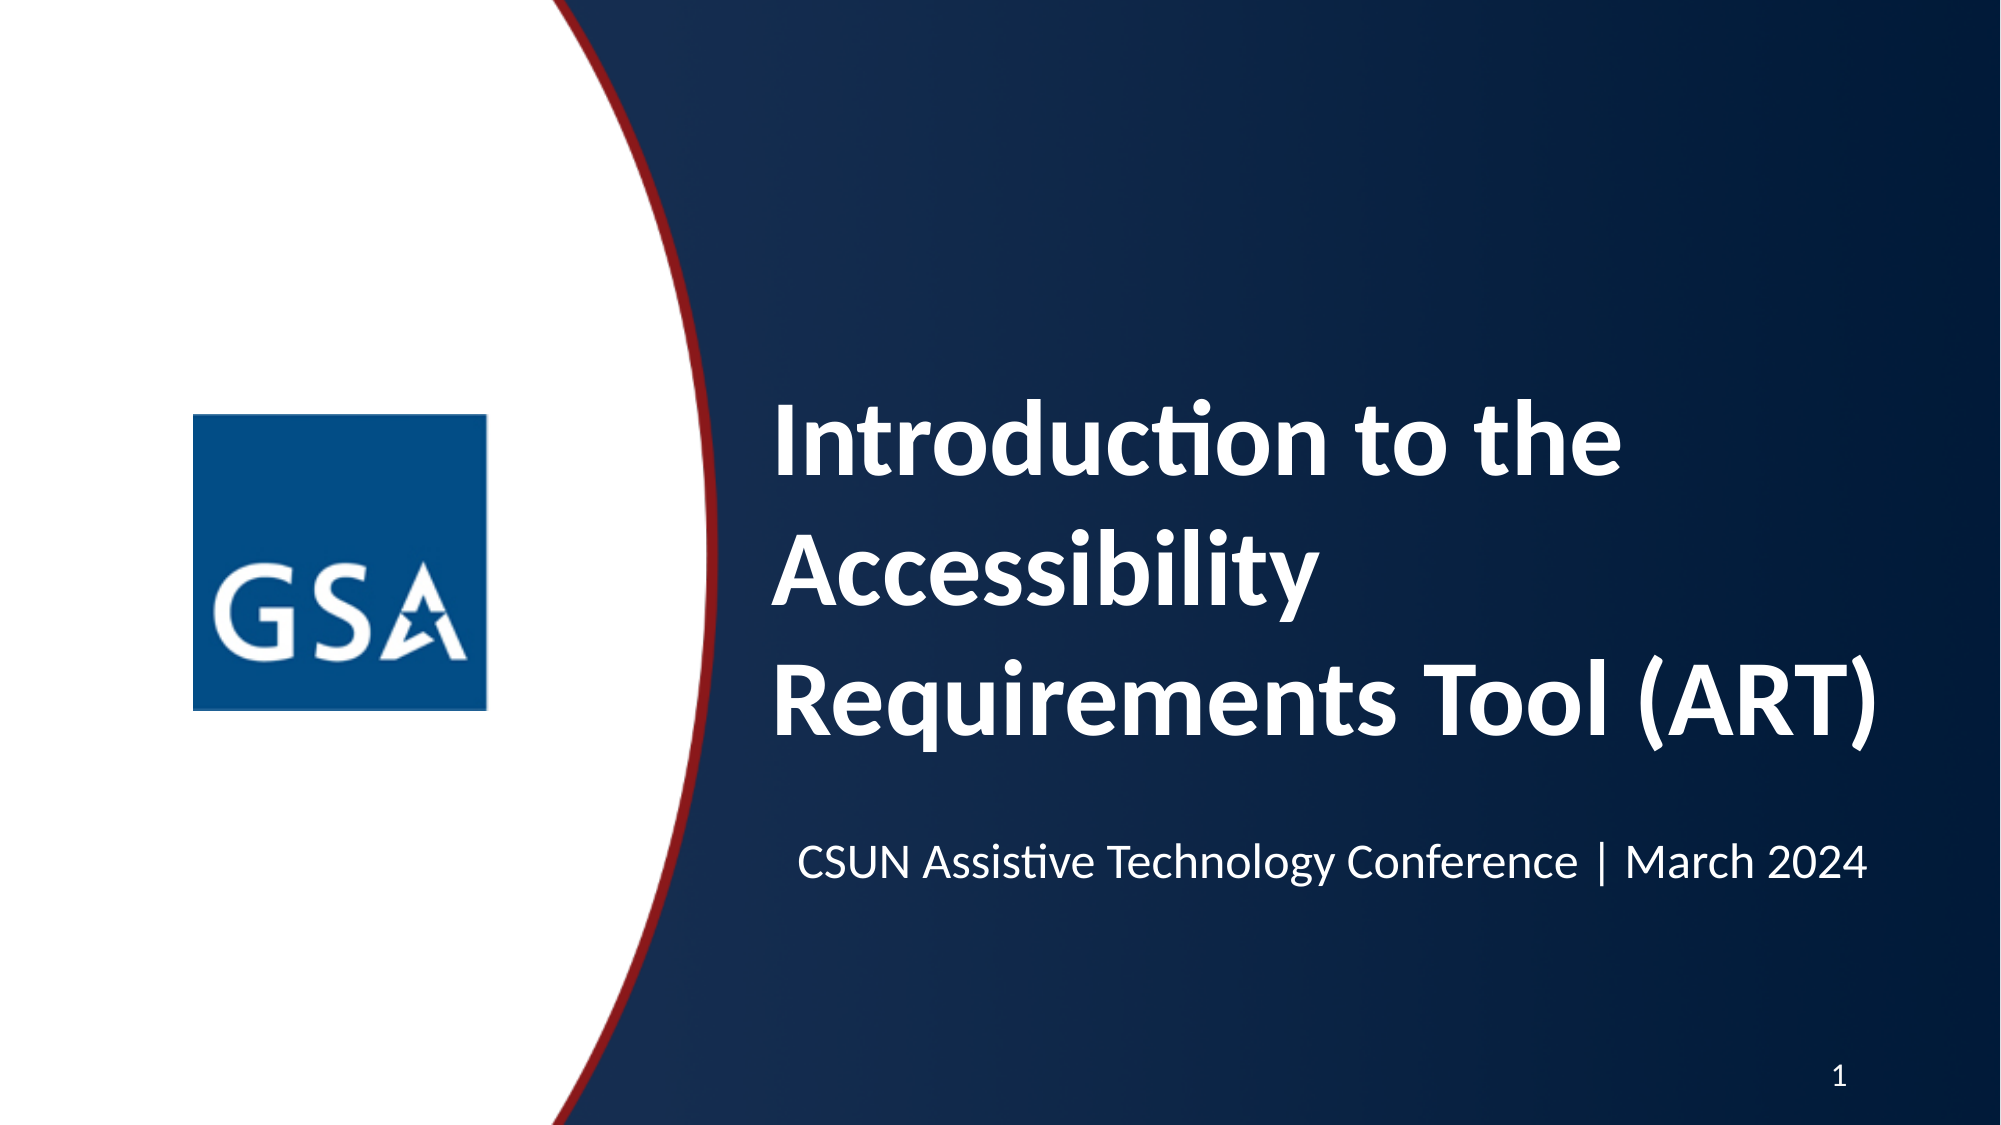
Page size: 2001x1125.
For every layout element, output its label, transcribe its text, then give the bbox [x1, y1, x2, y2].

slide_number 1 [1412, 1042, 1863, 1103]
picture [0, 0, 2001, 1125]
title Introduction to the Accessibility Requirements Tool (ART) [756, 366, 1920, 759]
subtitle CSUN Assistive Technology Conference | March 2024 [756, 775, 1910, 941]
